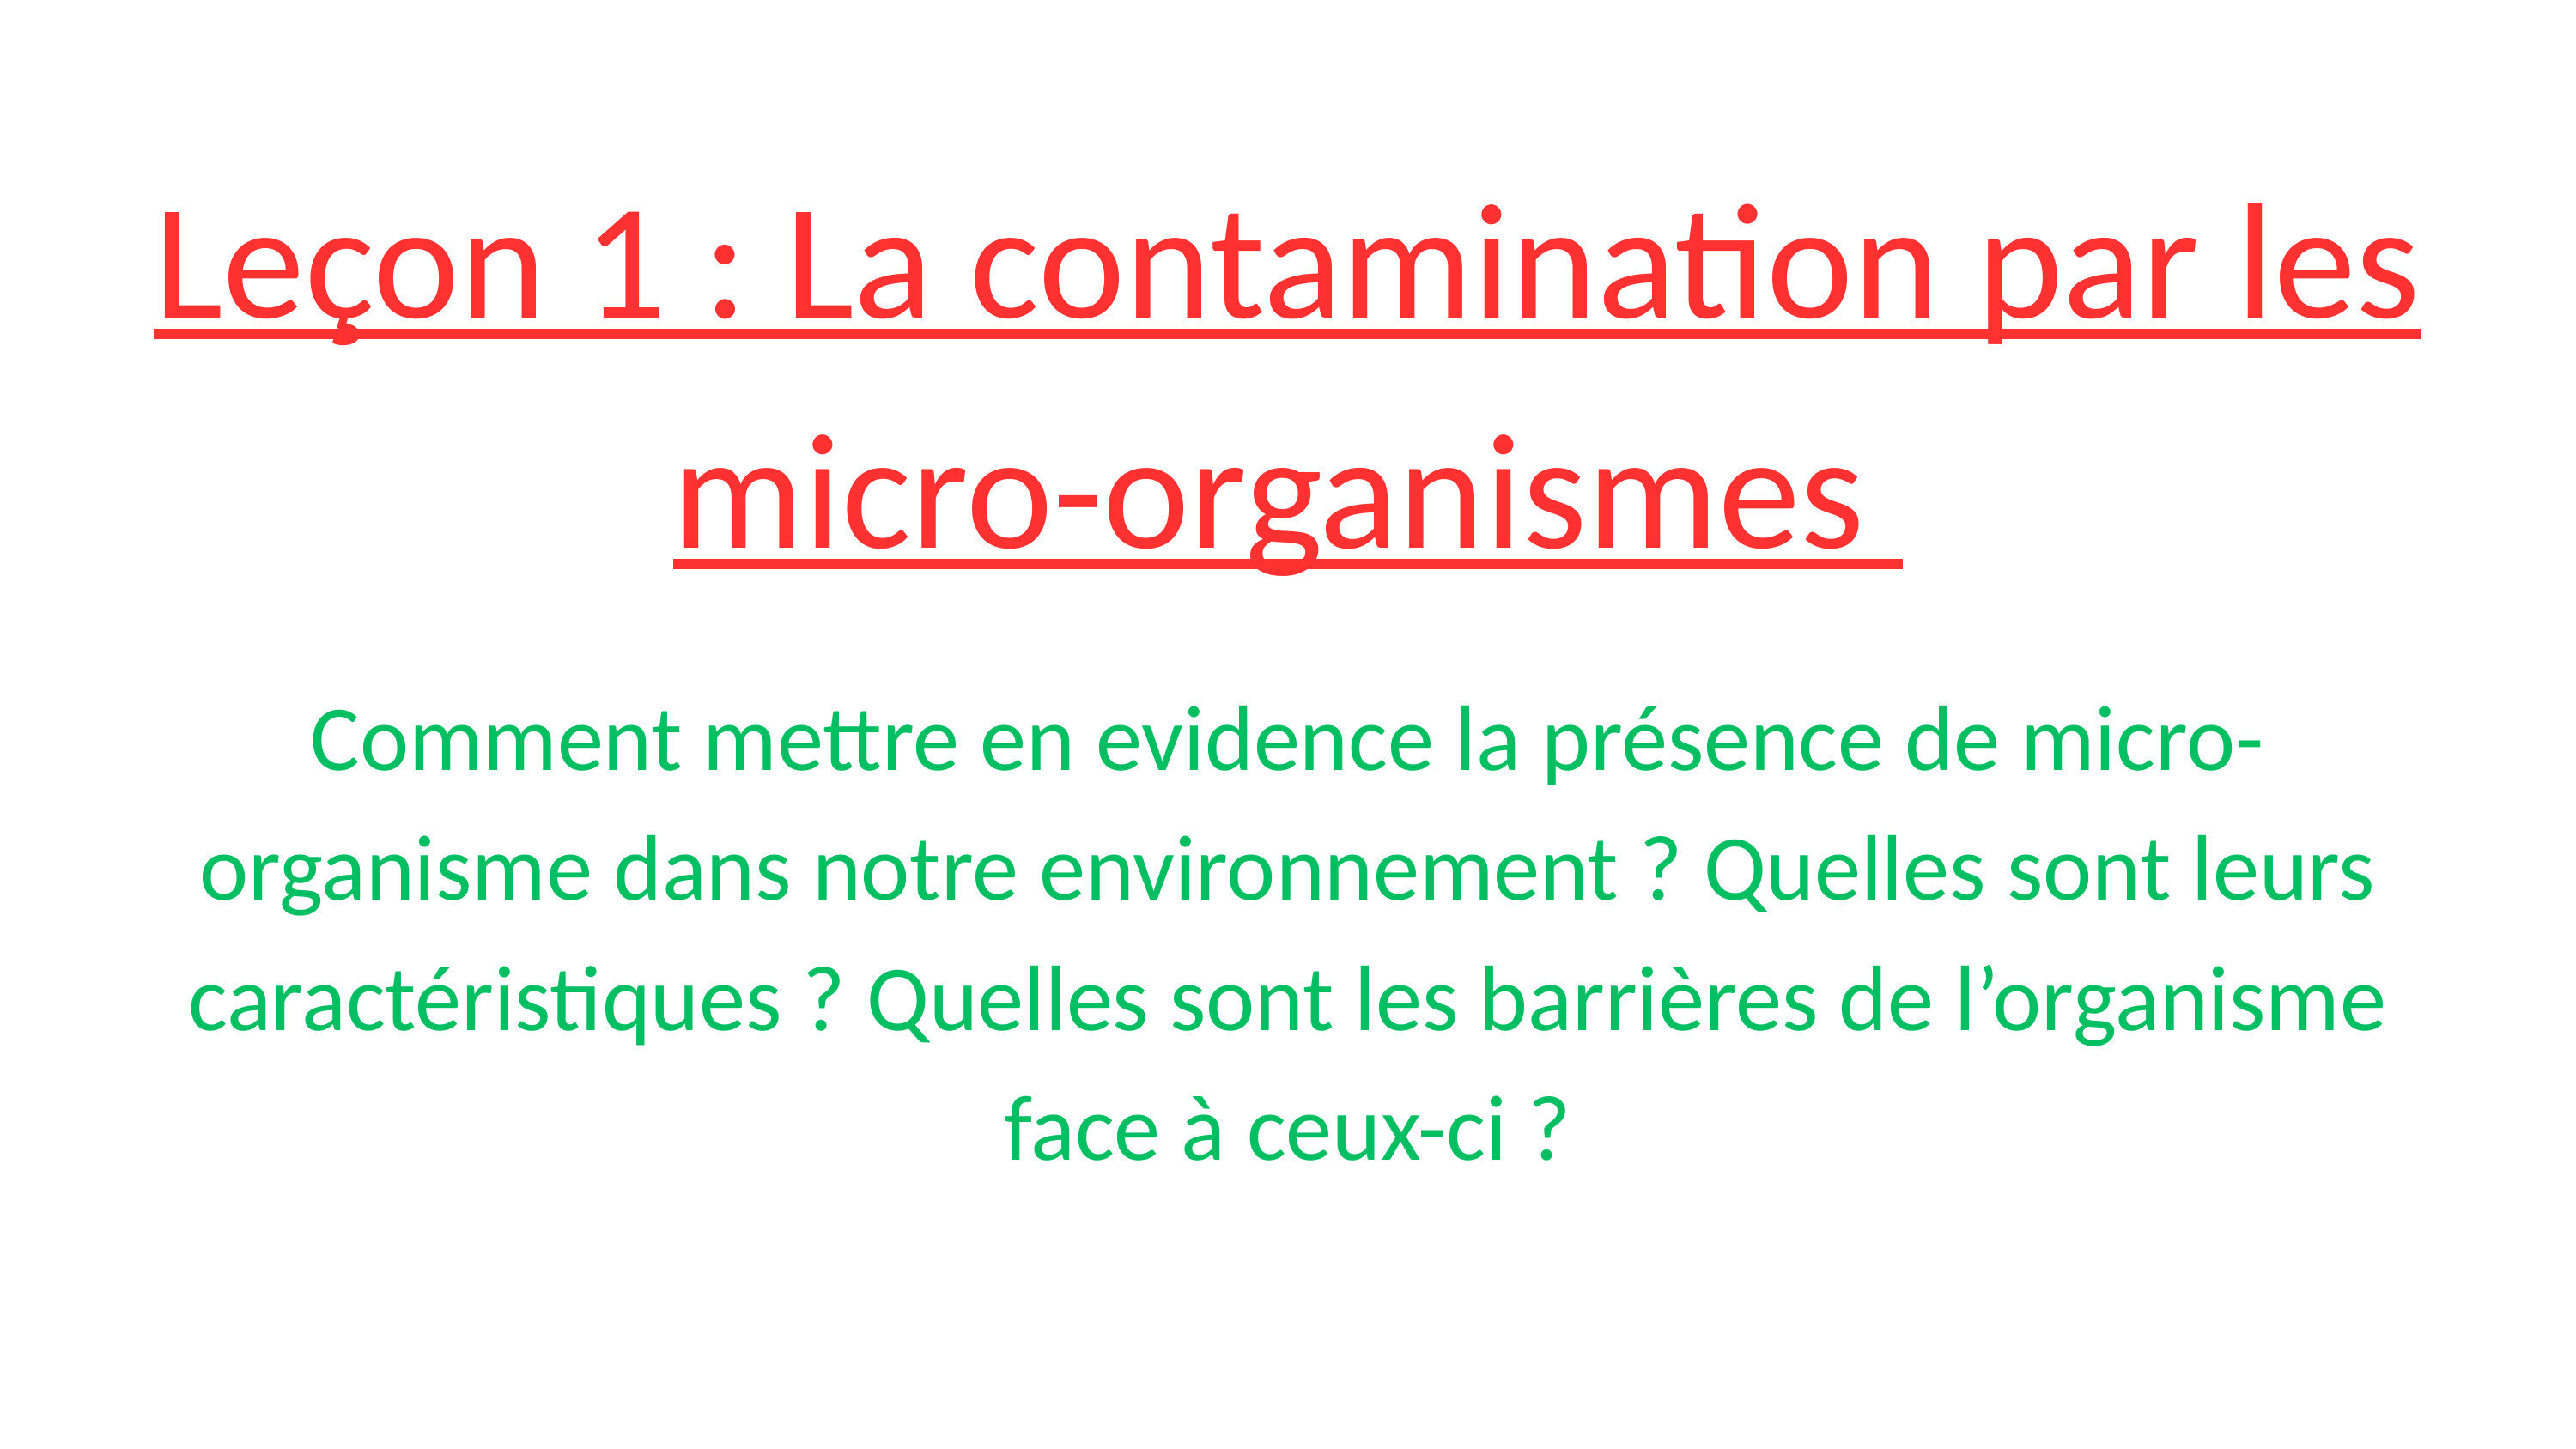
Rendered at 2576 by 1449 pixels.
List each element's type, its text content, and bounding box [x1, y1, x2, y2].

text_box Comment mettre en evidence la présence de micro-organisme dans notre environnement ? Quelles sont leurs caractéristiques ? Quelles sont les barrières de l’organisme face à ceux-ci ? [144, 658, 2431, 1179]
text_box Leçon 1 : La contamination par les micro-organismes [0, 120, 2576, 582]
